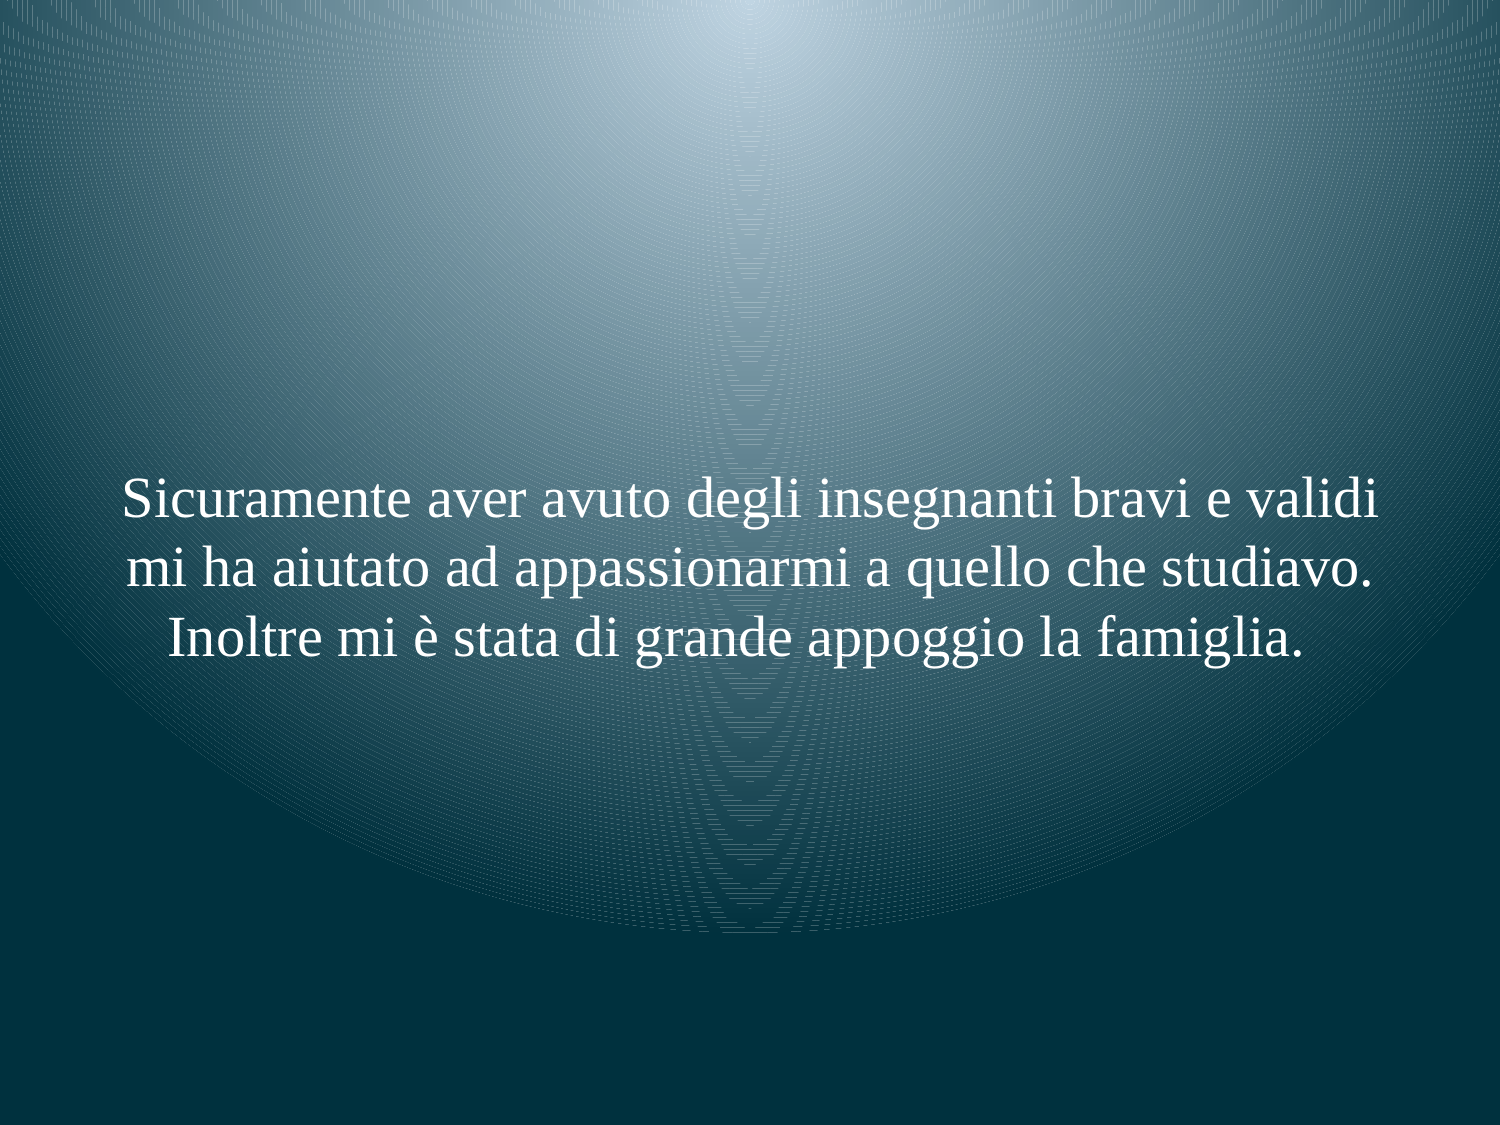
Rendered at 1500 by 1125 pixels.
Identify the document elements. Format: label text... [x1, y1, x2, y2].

title Sicuramente aver avuto degli insegnanti bravi e validi mi ha aiutato ad appassionarmi a quello che studiavo. Inoltre mi è stata di grande appoggio la famiglia. [76, 45, 1425, 1083]
